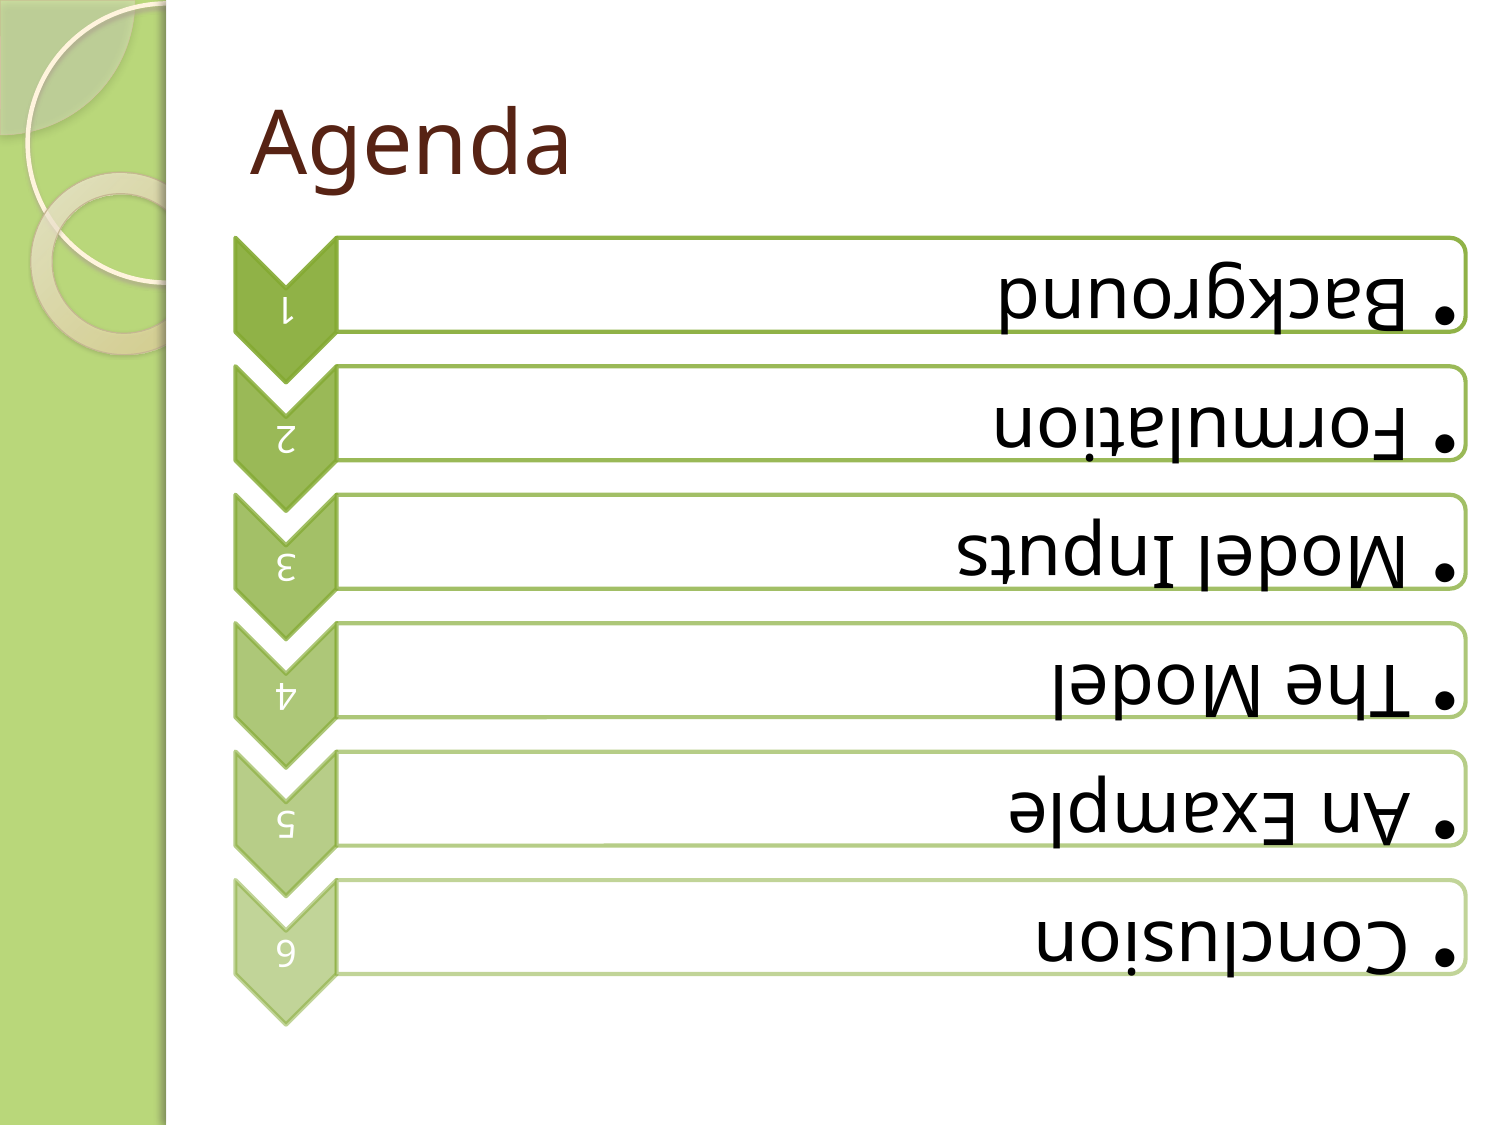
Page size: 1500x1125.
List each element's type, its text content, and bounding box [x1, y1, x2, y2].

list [235, 237, 1466, 1026]
title Agenda [235, 45, 1466, 233]
